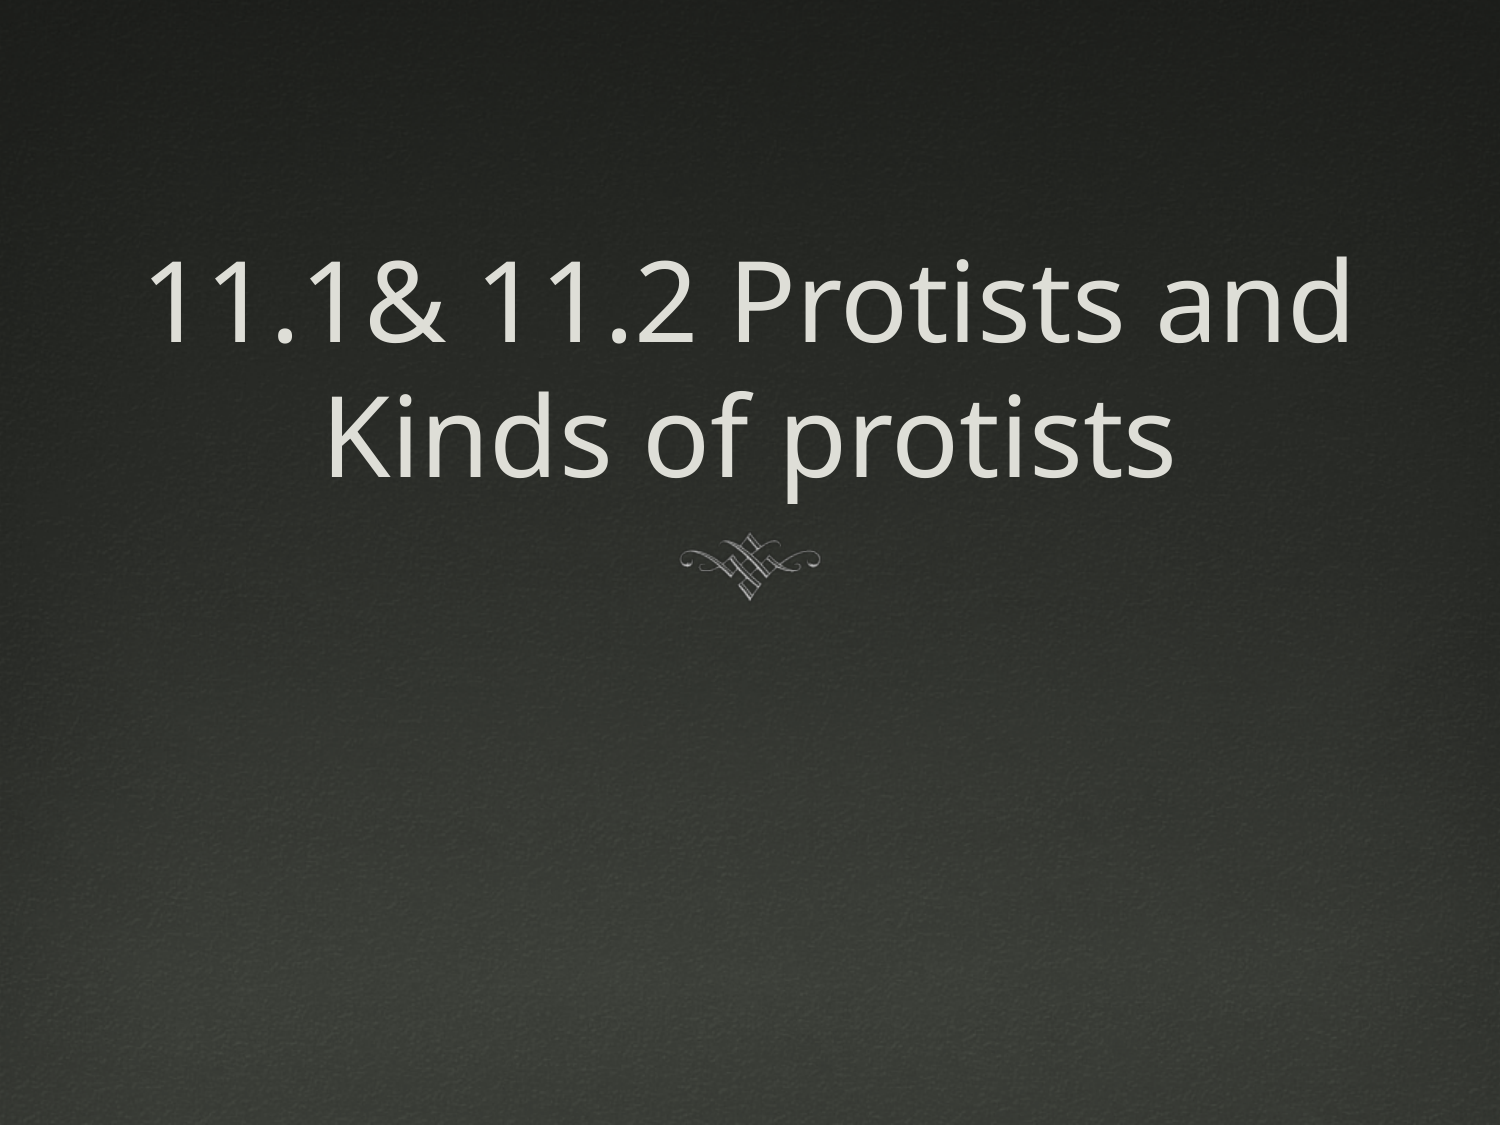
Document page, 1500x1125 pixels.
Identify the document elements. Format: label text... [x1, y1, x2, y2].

picture [657, 508, 843, 627]
title 11.1& 11.2 Protists and Kinds of protists [112, 266, 1388, 508]
